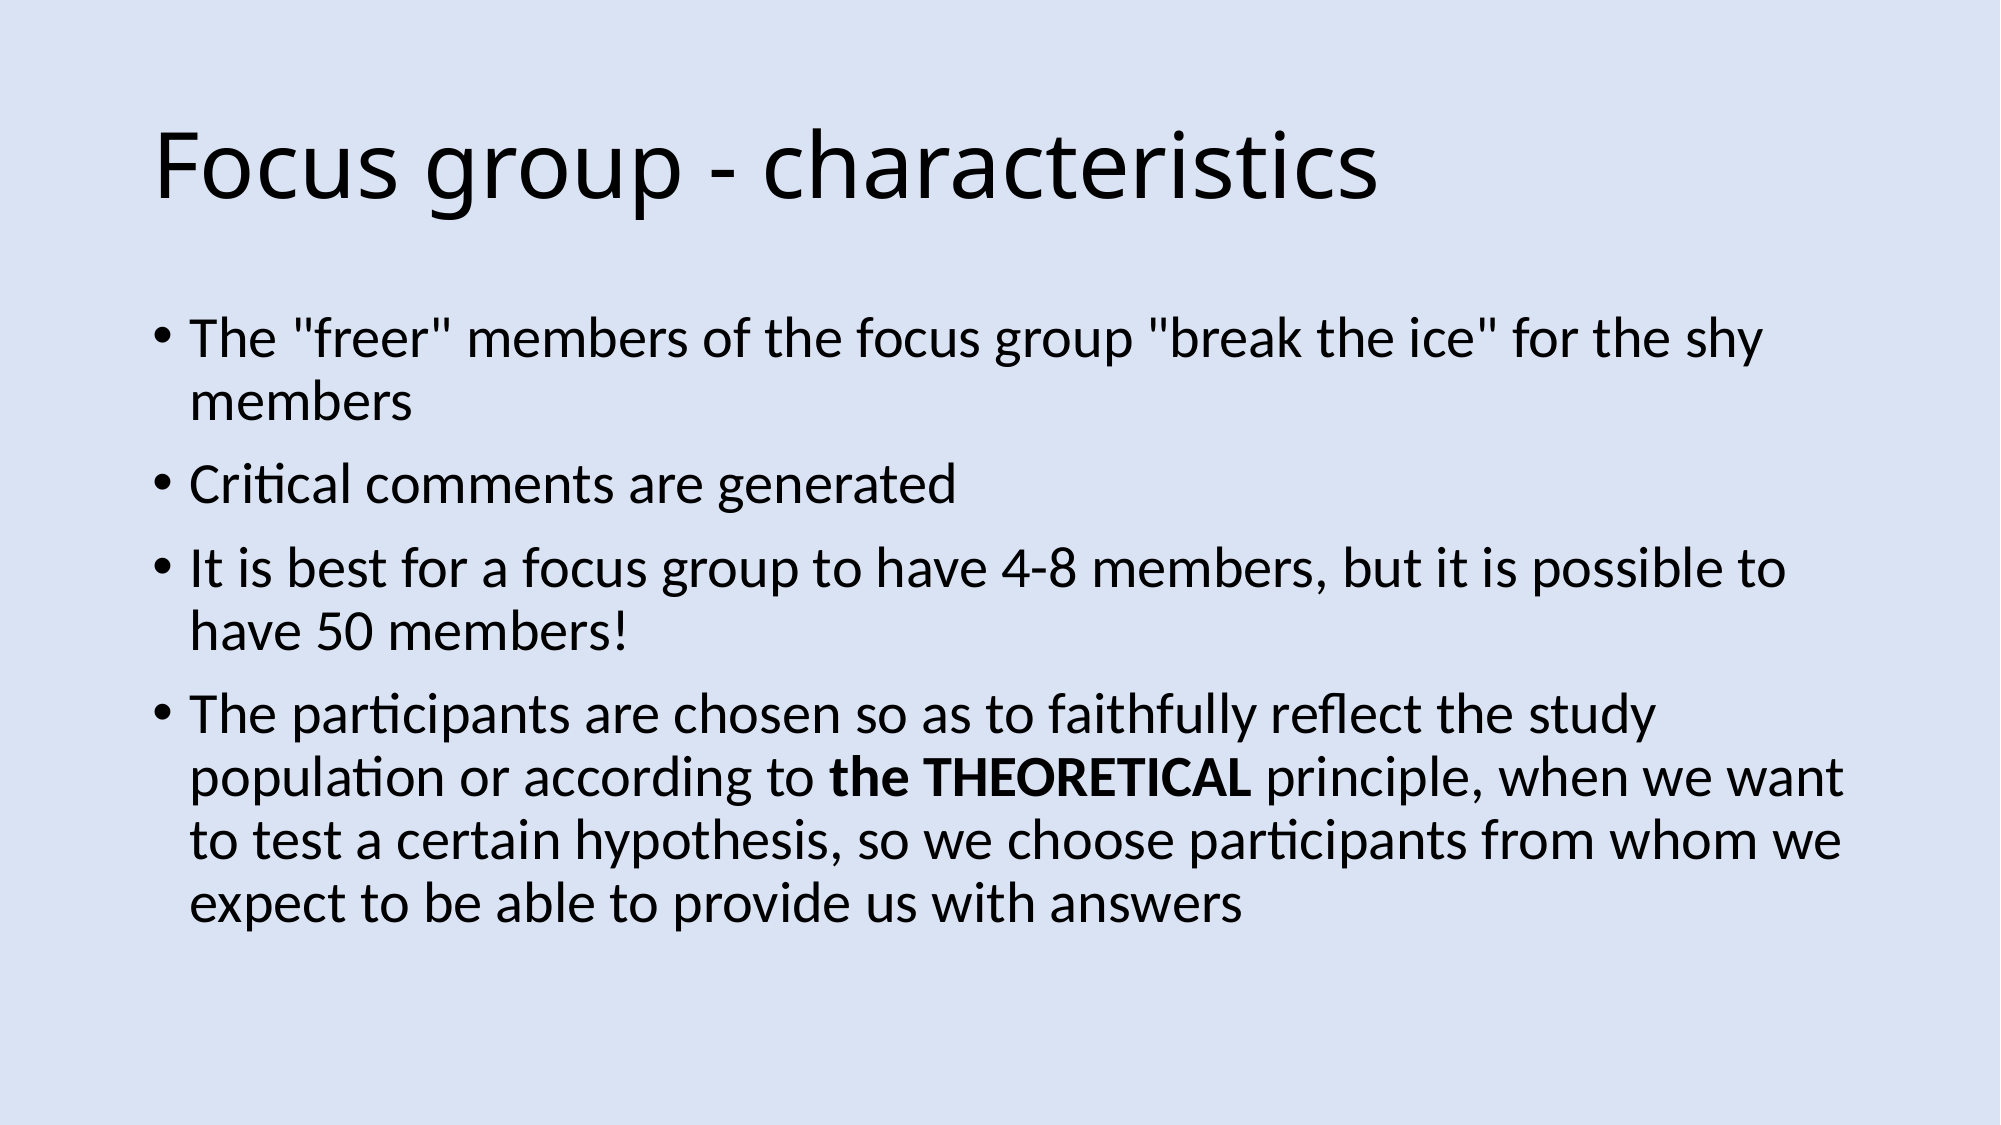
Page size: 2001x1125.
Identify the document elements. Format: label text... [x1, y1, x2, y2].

title Focus group - characteristics [137, 59, 1863, 278]
list The "freer" members of the focus group "break the ice" for the shy members Critical comments are generated It is best for a focus group to have 4-8 members, but it is possible to have 50 members! The participants are chosen so as to faithfully reflect the study population or according to the THEORETICAL principle, when we want to test a certain hypothesis, so we choose participants from whom we expect to be able to provide us with answers [137, 299, 1863, 1014]
